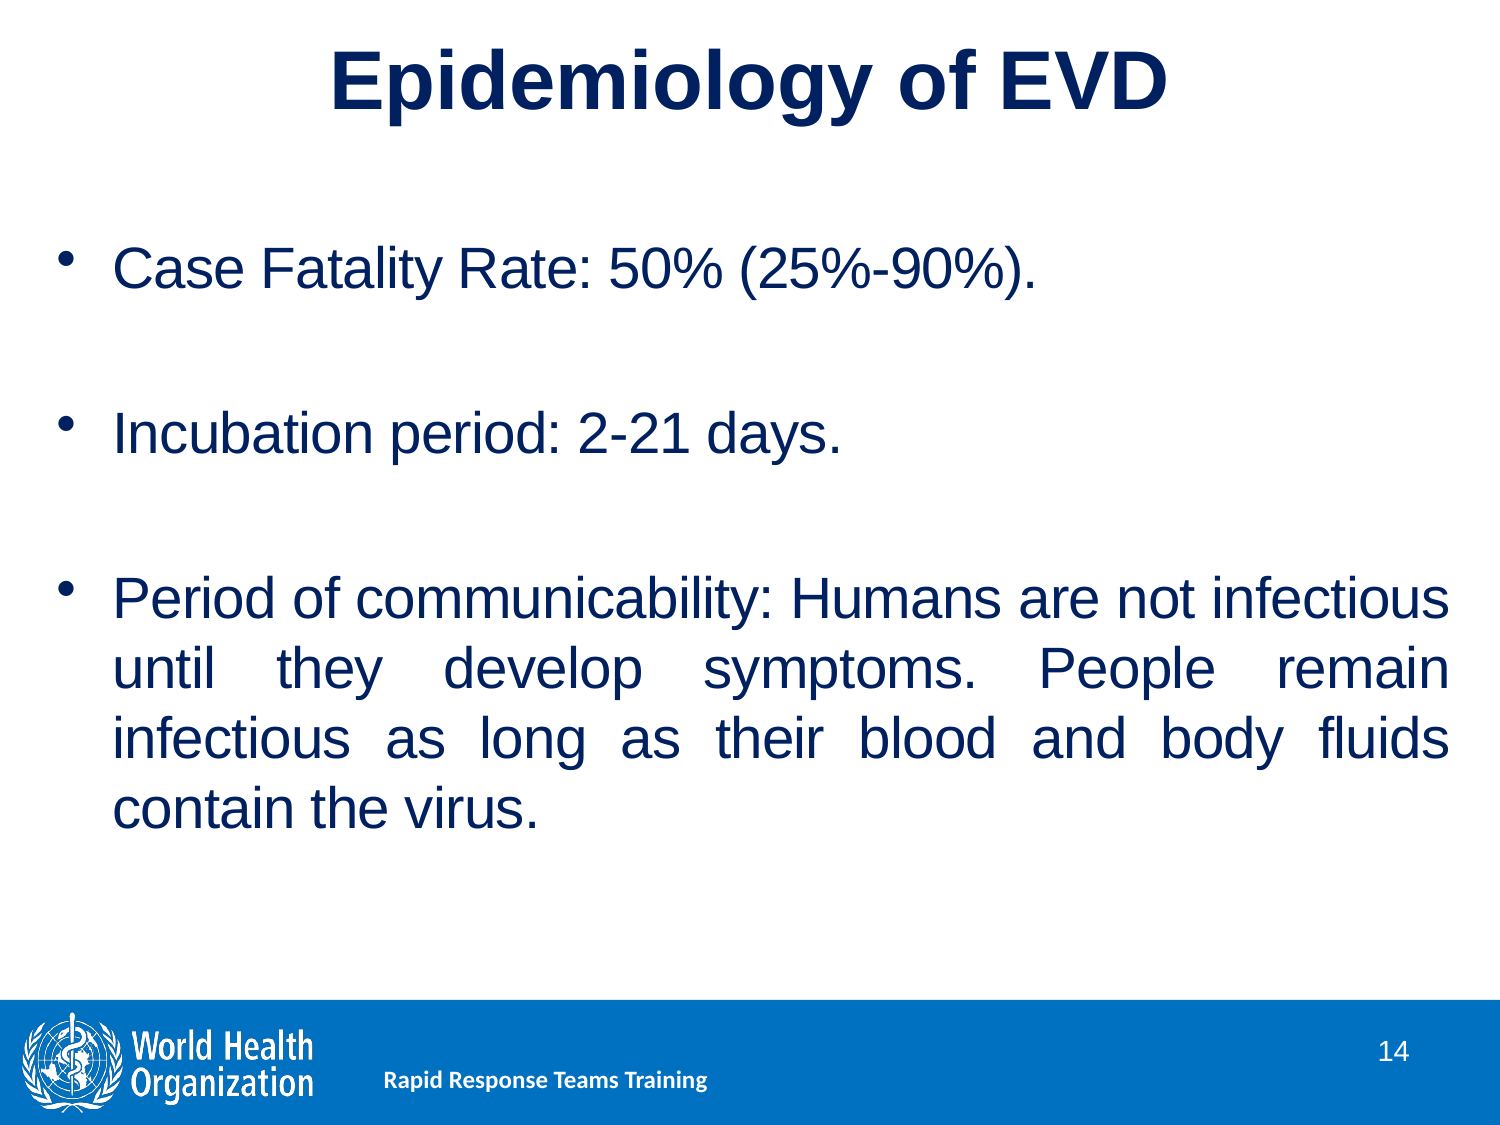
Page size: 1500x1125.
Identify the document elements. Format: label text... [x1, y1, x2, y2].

slide_number 14 [1074, 1024, 1425, 1103]
list Case Fatality Rate: 50% (25%-90%). Incubation period: 2-21 days. Period of communicability: Humans are not infectious until they develop symptoms. People remain infectious as long as their blood and body fluids contain the virus. [40, 222, 1465, 870]
title Epidemiology of EVD [0, 18, 1500, 173]
picture [21, 1012, 313, 1113]
